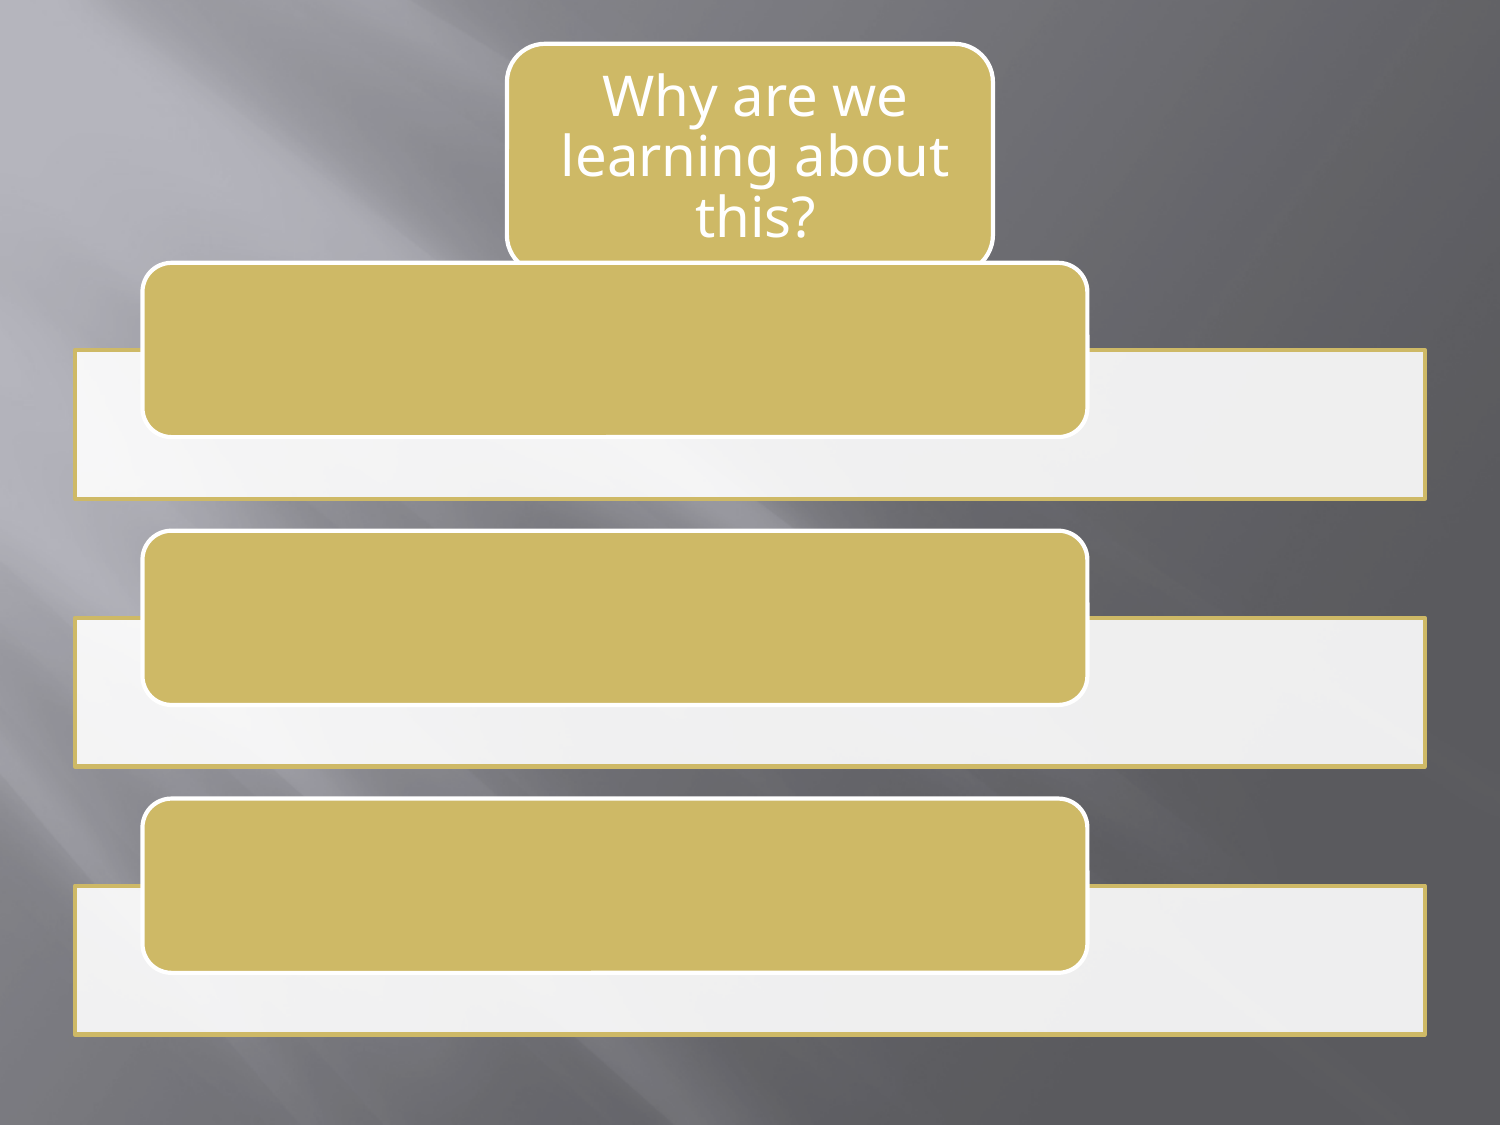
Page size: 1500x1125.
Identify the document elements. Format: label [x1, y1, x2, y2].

text_box [74, 43, 1426, 262]
list [74, 262, 1426, 1036]
